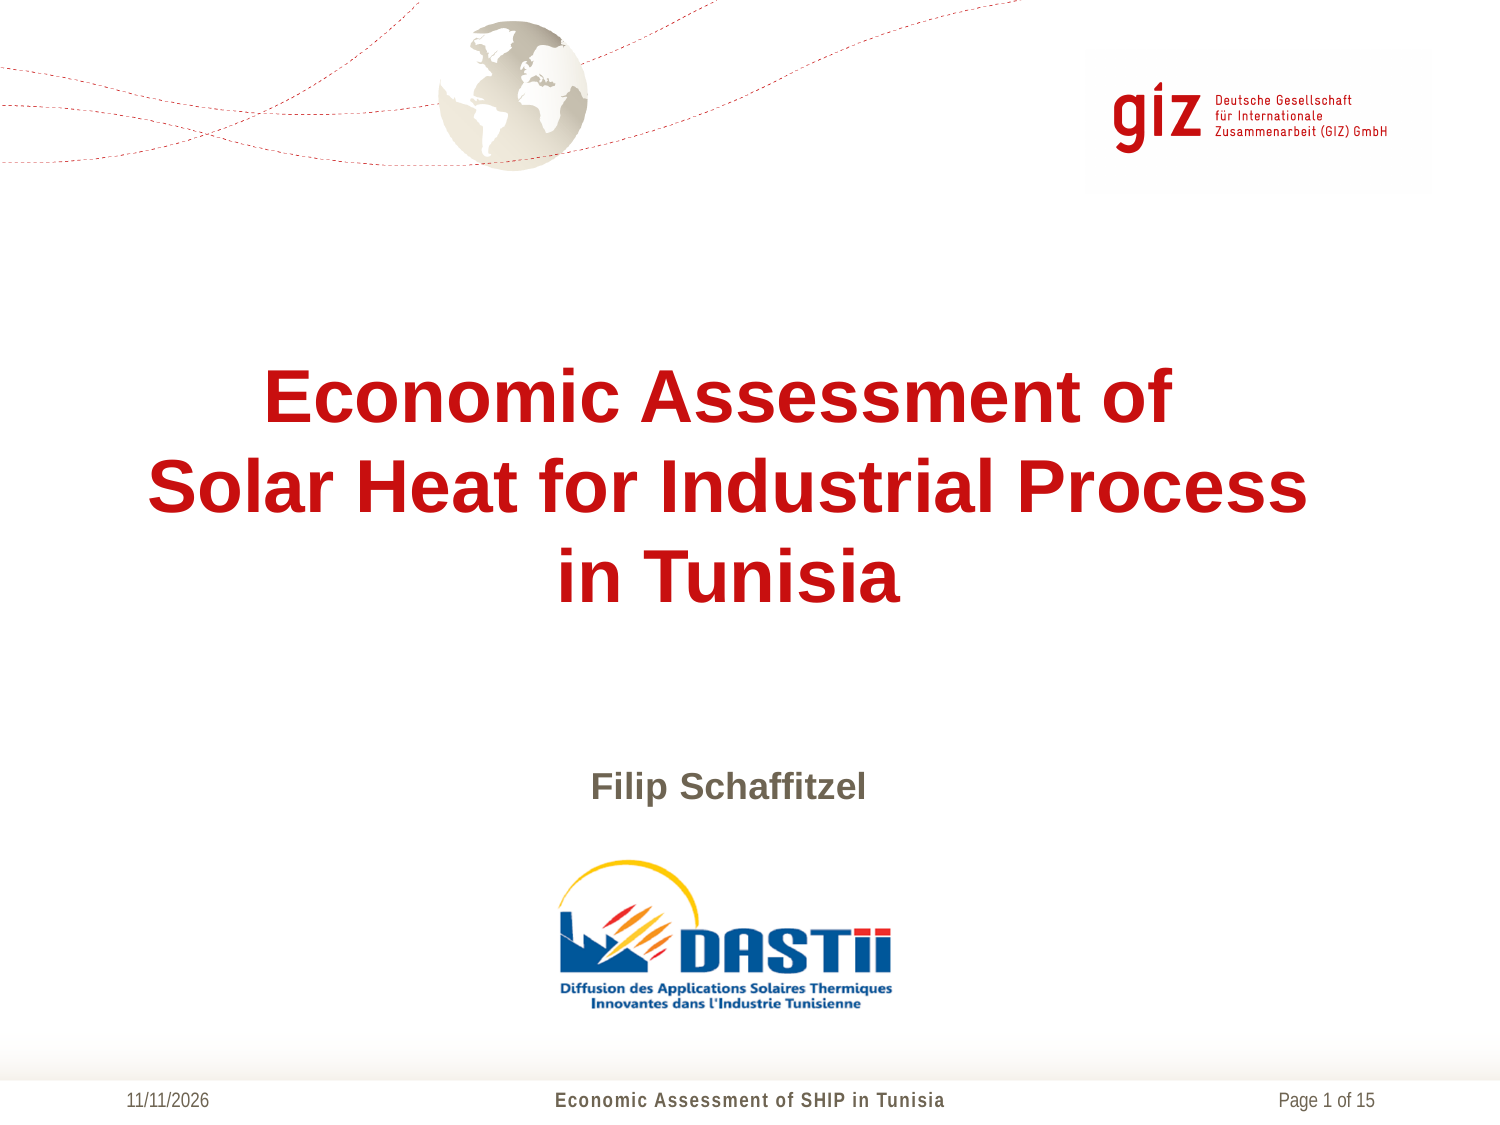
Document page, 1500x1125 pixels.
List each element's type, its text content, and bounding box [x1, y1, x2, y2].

footer Economic Assessment of SHIP in Tunisia [469, 1079, 1031, 1121]
picture [0, 0, 1500, 194]
text_box Economic Assessment of Solar Heat for Industrial Process in Tunisia Filip Schaffitzel [32, 138, 1426, 792]
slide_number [111, 1079, 325, 1121]
picture [0, 849, 1500, 1081]
